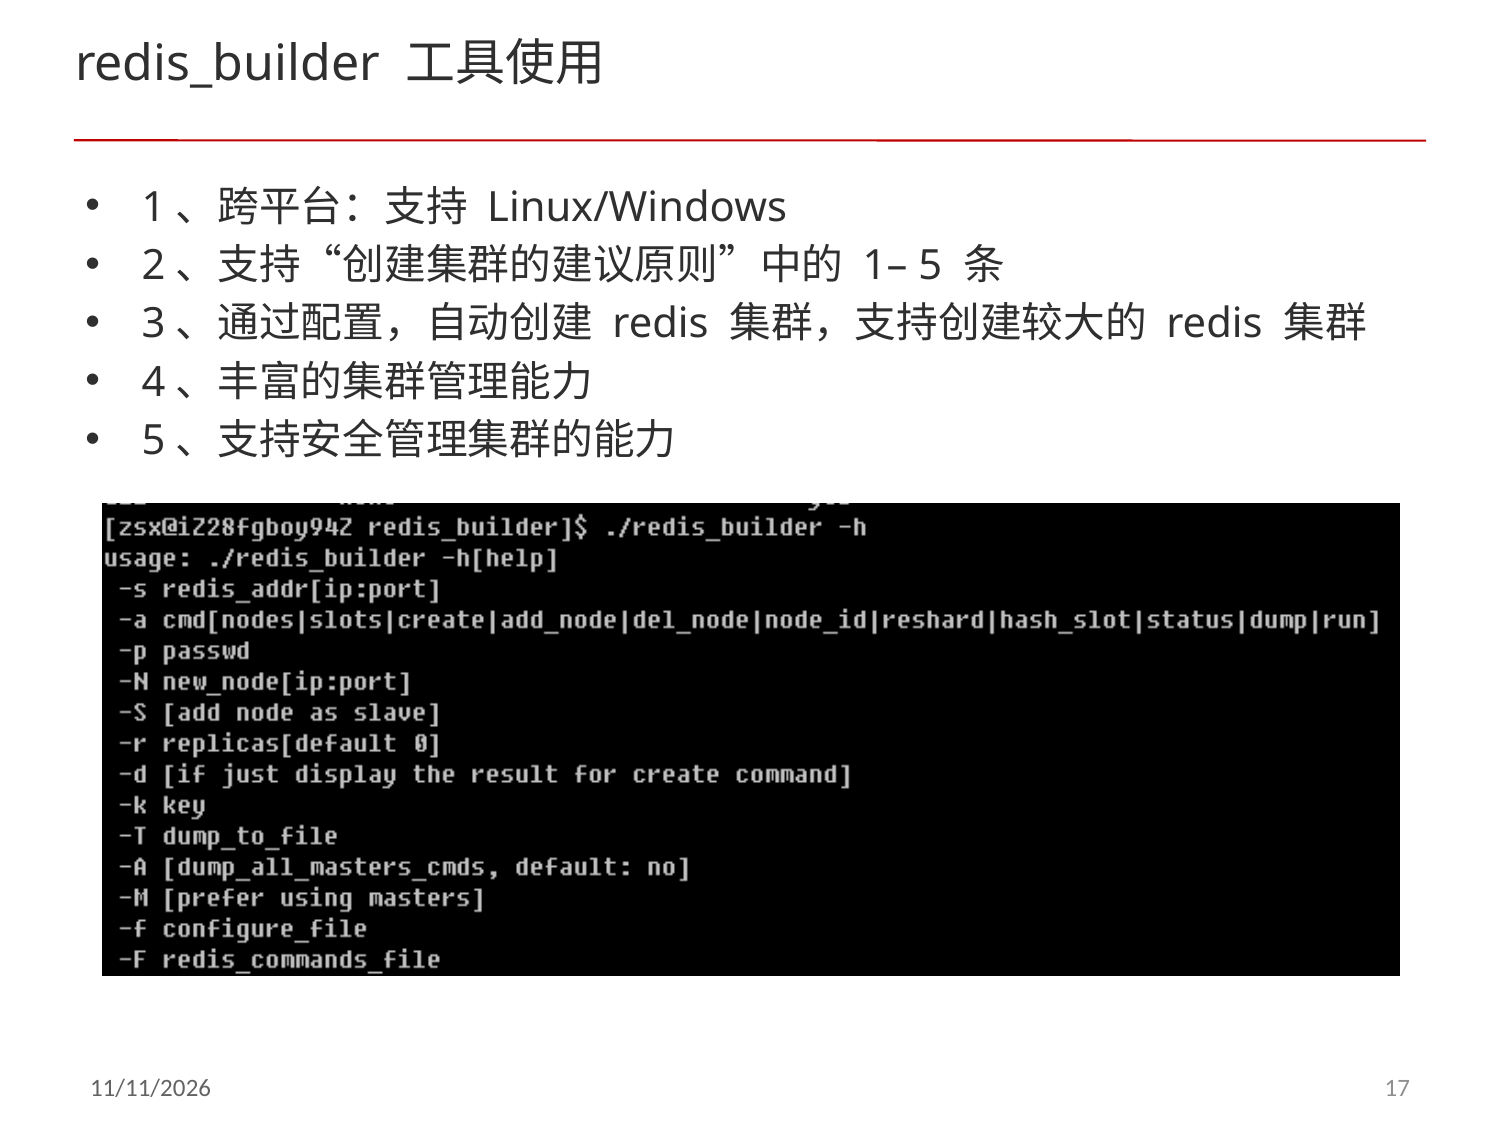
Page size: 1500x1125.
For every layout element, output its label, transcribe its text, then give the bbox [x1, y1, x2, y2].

picture [102, 503, 1400, 977]
list 1、跨平台：支持 Linux/Windows 2、支持“创建集群的建议原则”中的 1– 5 条 3、通过配置，自动创建 redis 集群，支持创建较大的 redis 集群 4、丰富的集群管理能力 5、支持安全管理集群的能力 [70, 171, 1421, 1016]
title redis_builder 工具使用 [75, 30, 1235, 136]
